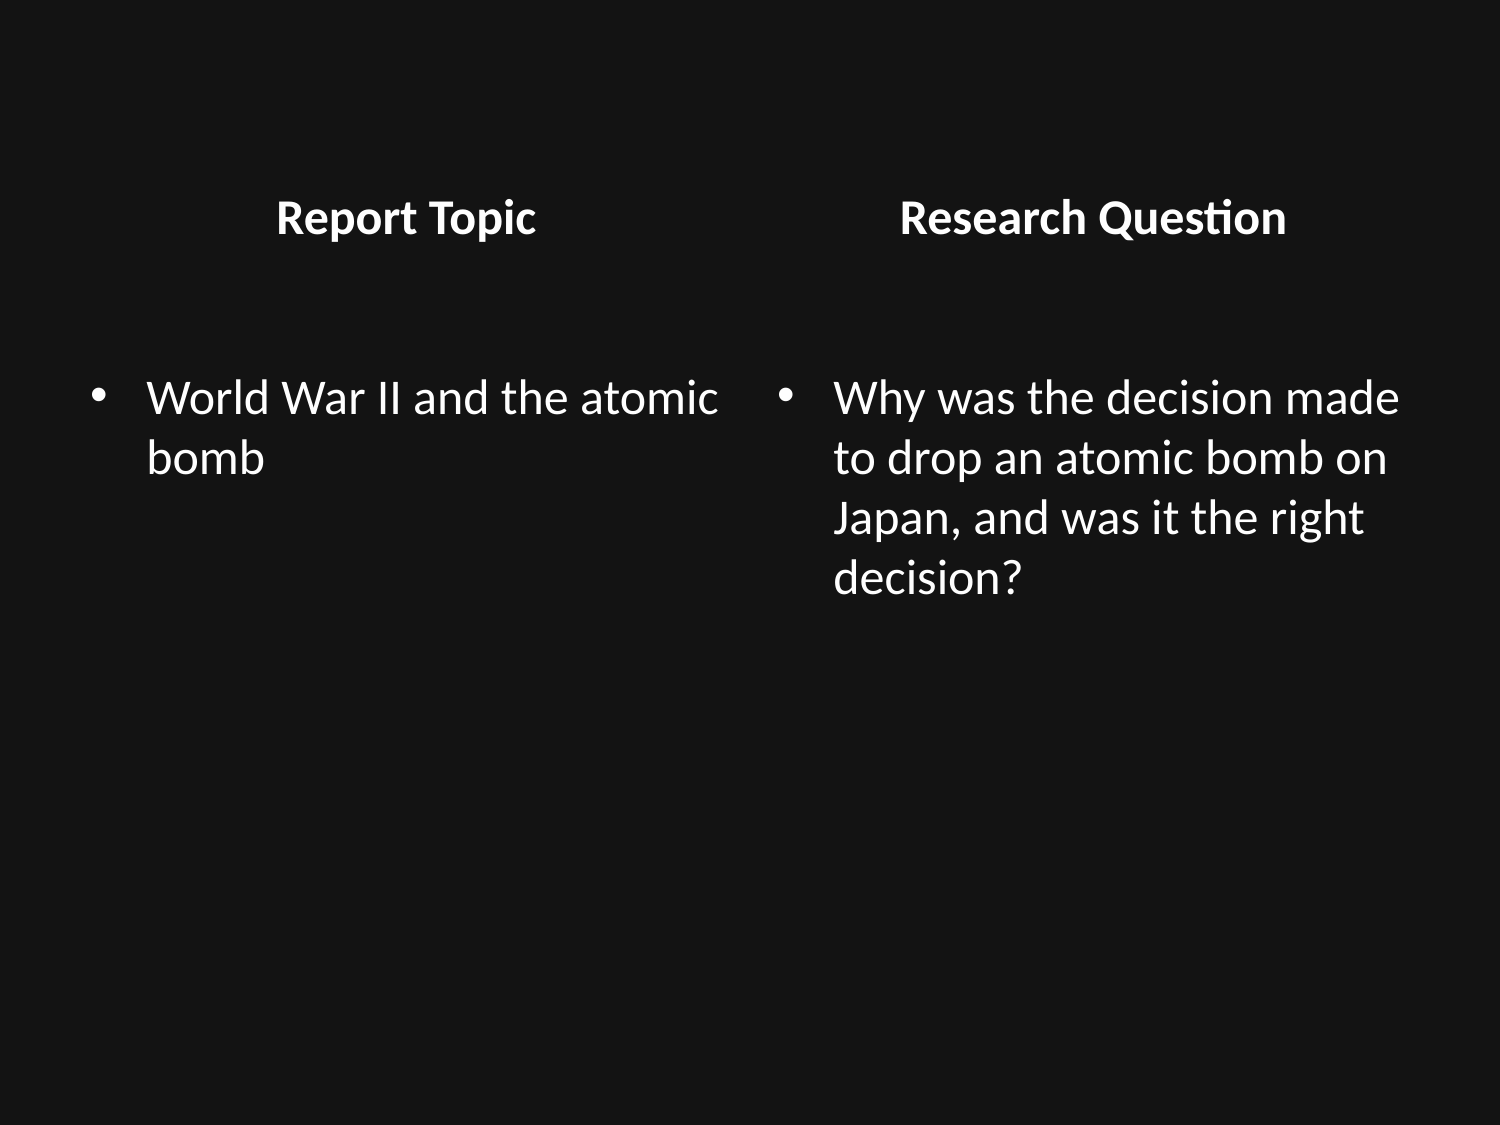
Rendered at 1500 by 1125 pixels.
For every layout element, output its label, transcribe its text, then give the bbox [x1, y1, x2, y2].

list Research Question [761, 146, 1425, 252]
list Report Topic [75, 146, 738, 252]
list World War II and the atomic bomb [75, 356, 738, 1005]
list Why was the decision made to drop an atomic bomb on Japan, and was it the right decision? [761, 356, 1425, 1005]
